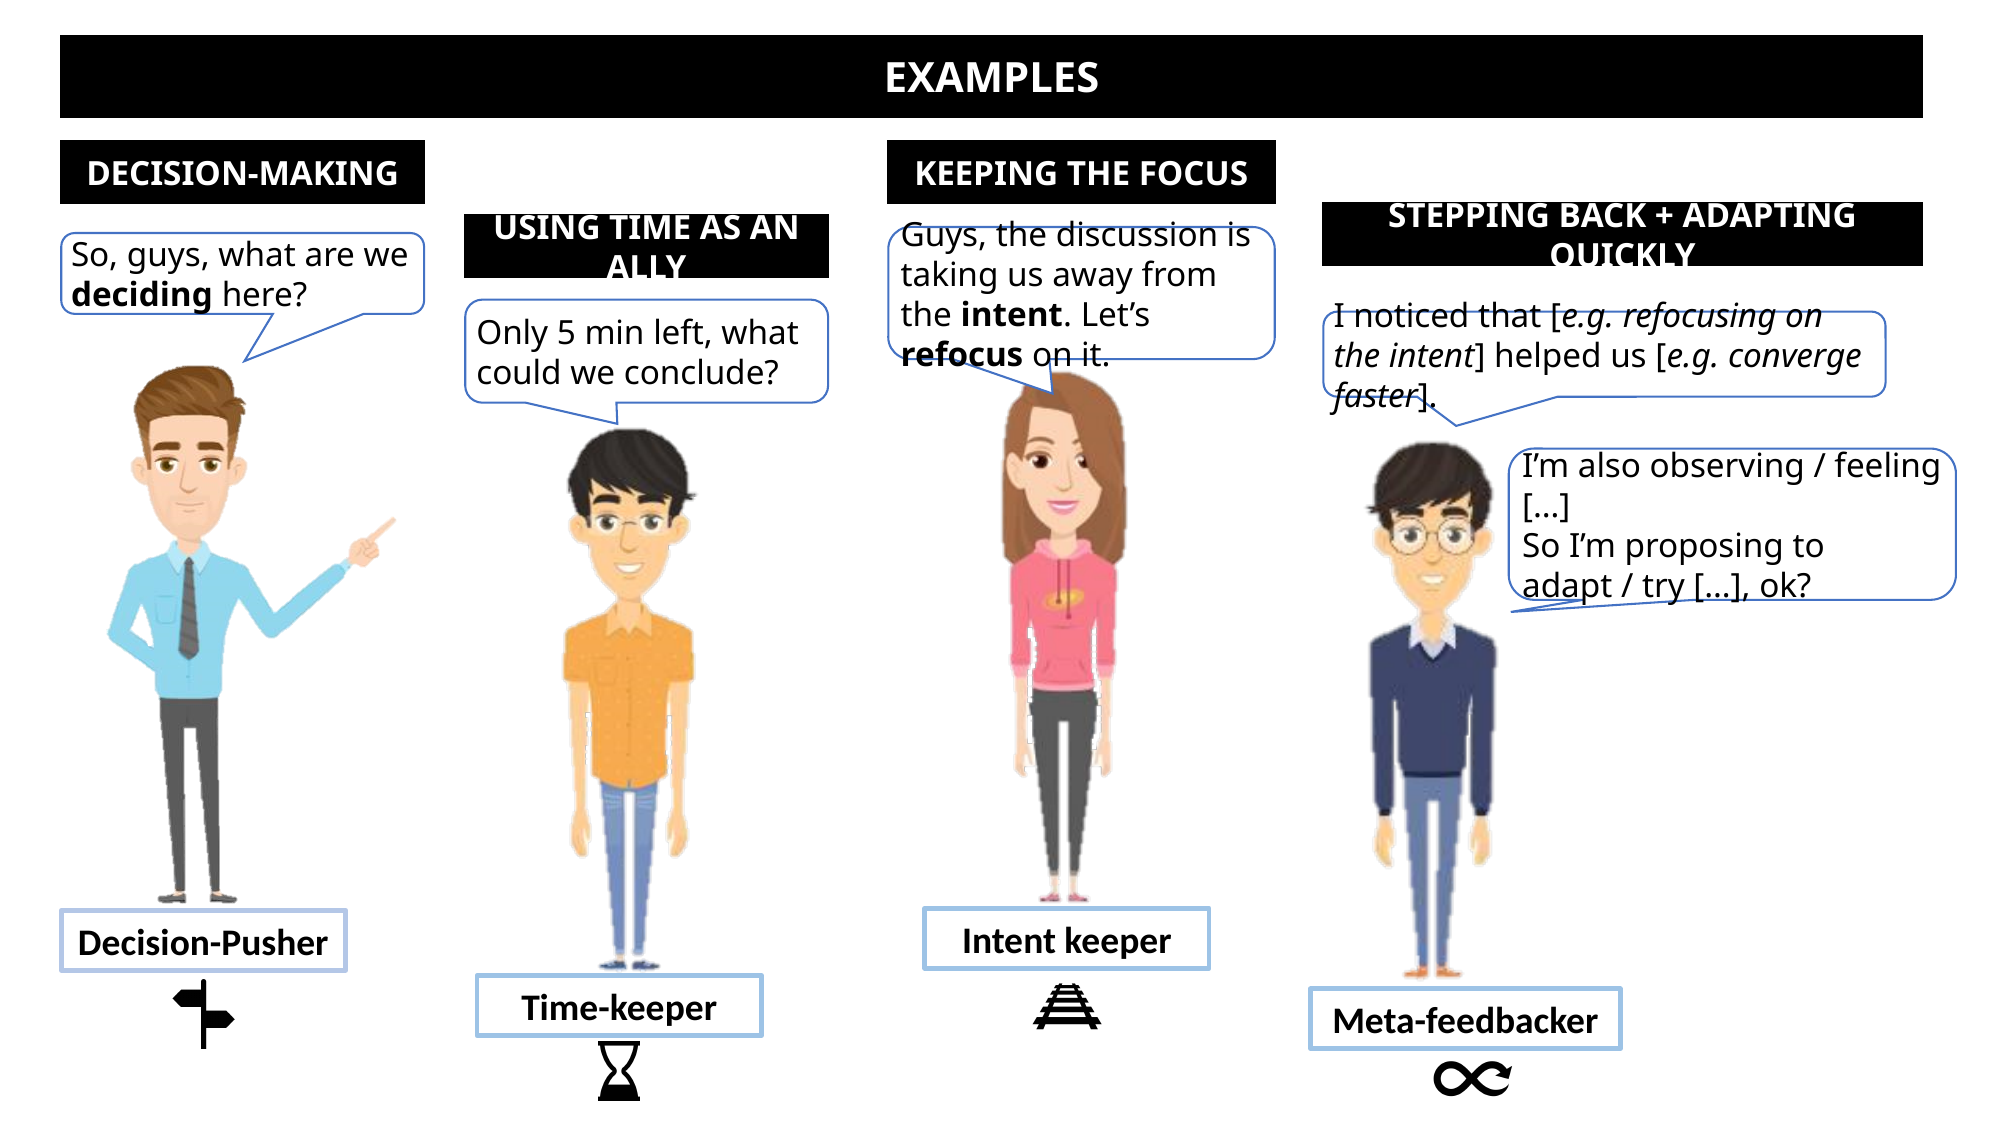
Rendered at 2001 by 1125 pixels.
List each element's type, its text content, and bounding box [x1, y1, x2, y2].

text_box So, guys, what are we deciding here? [60, 231, 426, 343]
picture [583, 1035, 655, 1107]
text_box KEEPING THE FOCUS [887, 140, 1276, 204]
text_box Guys, the discussion is taking us away from the intent. Let’s refocus on it. [887, 225, 1276, 363]
picture [1429, 1036, 1515, 1122]
text_box Meta-feedbacker [1310, 988, 1621, 1049]
text_box EXAMPLES [60, 35, 1923, 118]
text_box I noticed that [e.g. refocusing on the intent] helped us [e.g. converge faster]. [1322, 310, 1887, 428]
picture [1029, 968, 1105, 1045]
text_box Intent keeper [924, 908, 1210, 969]
picture [1339, 431, 1520, 990]
picture [501, 403, 738, 1001]
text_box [61, 343, 438, 971]
text_box Only 5 min left, what could we conclude? [463, 298, 830, 404]
text_box STEPPING BACK + ADAPTING QUICKLY [1322, 202, 1923, 266]
picture [162, 972, 245, 1056]
text_box USING TIME AS AN ALLY [464, 214, 829, 278]
text_box Time-keeper [476, 975, 762, 1036]
text_box DECISION-MAKING [60, 140, 425, 204]
text_box I’m also observing / feeling […] So I’m proposing to adapt / try […], ok? [1520, 447, 1957, 613]
picture [959, 354, 1175, 933]
